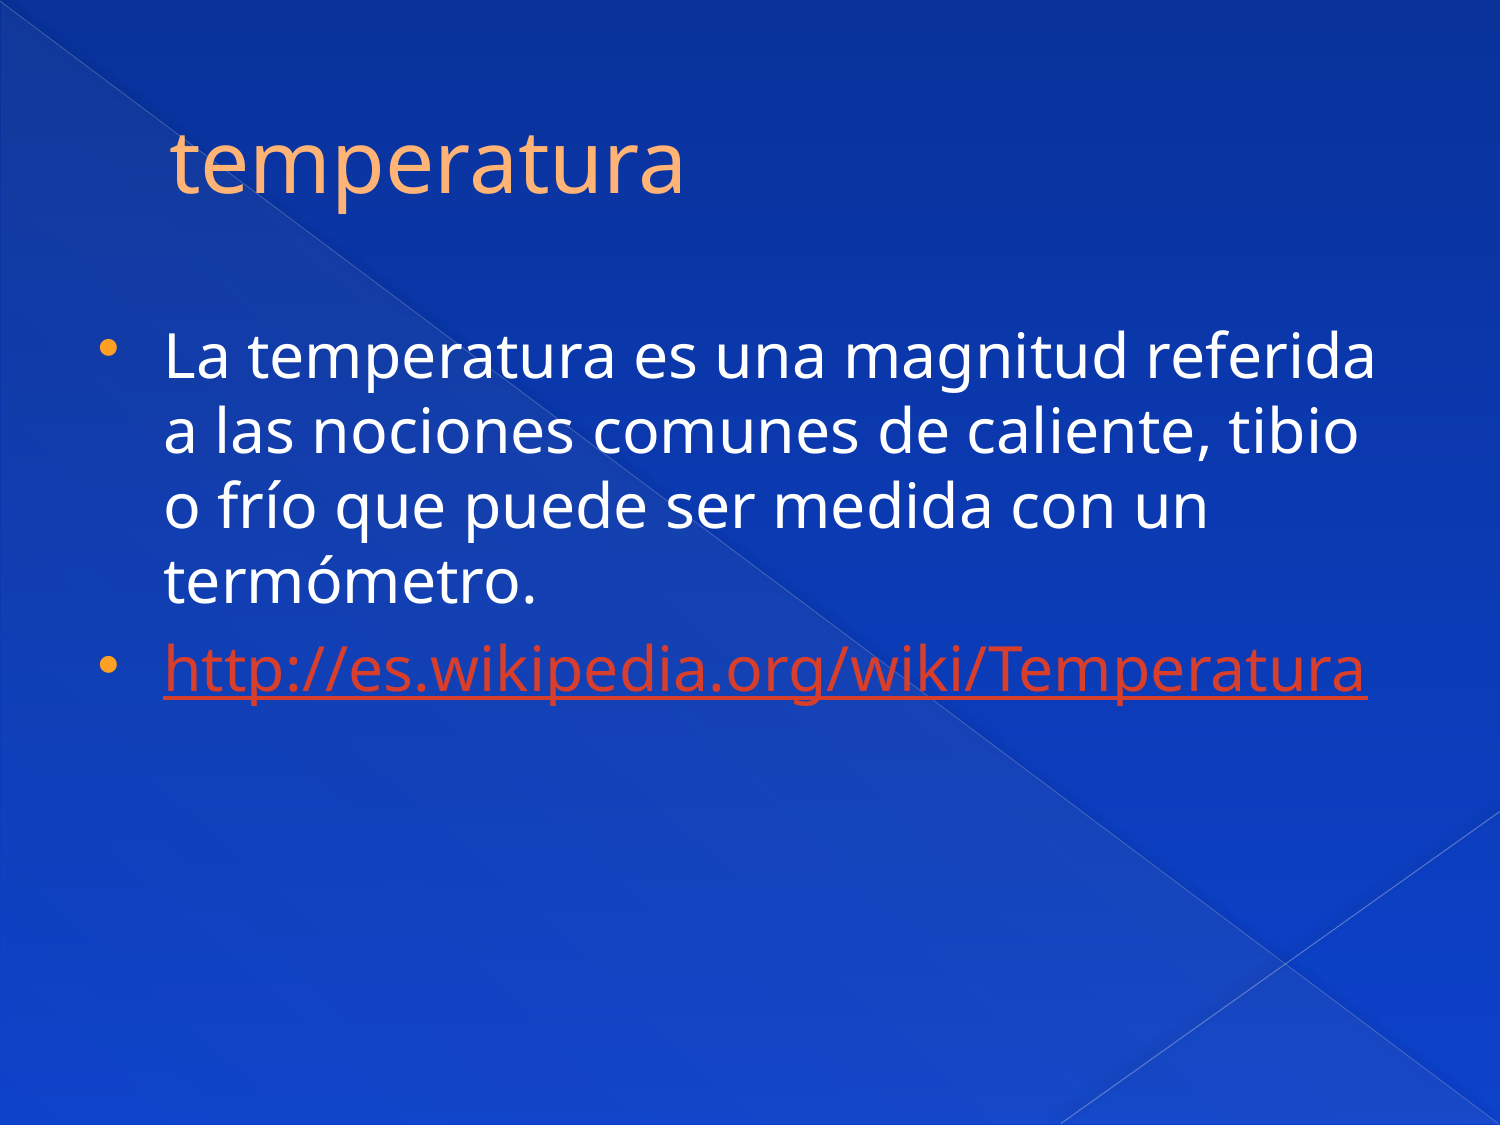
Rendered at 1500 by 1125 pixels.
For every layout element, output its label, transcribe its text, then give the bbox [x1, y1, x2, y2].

title temperatura [75, 43, 1425, 274]
list La temperatura es una magnitud referida a las nociones comunes de caliente, tibio o frío que puede ser medida con un termómetro. http://es.wikipedia.org/wiki/Temperatura [75, 308, 1425, 1059]
